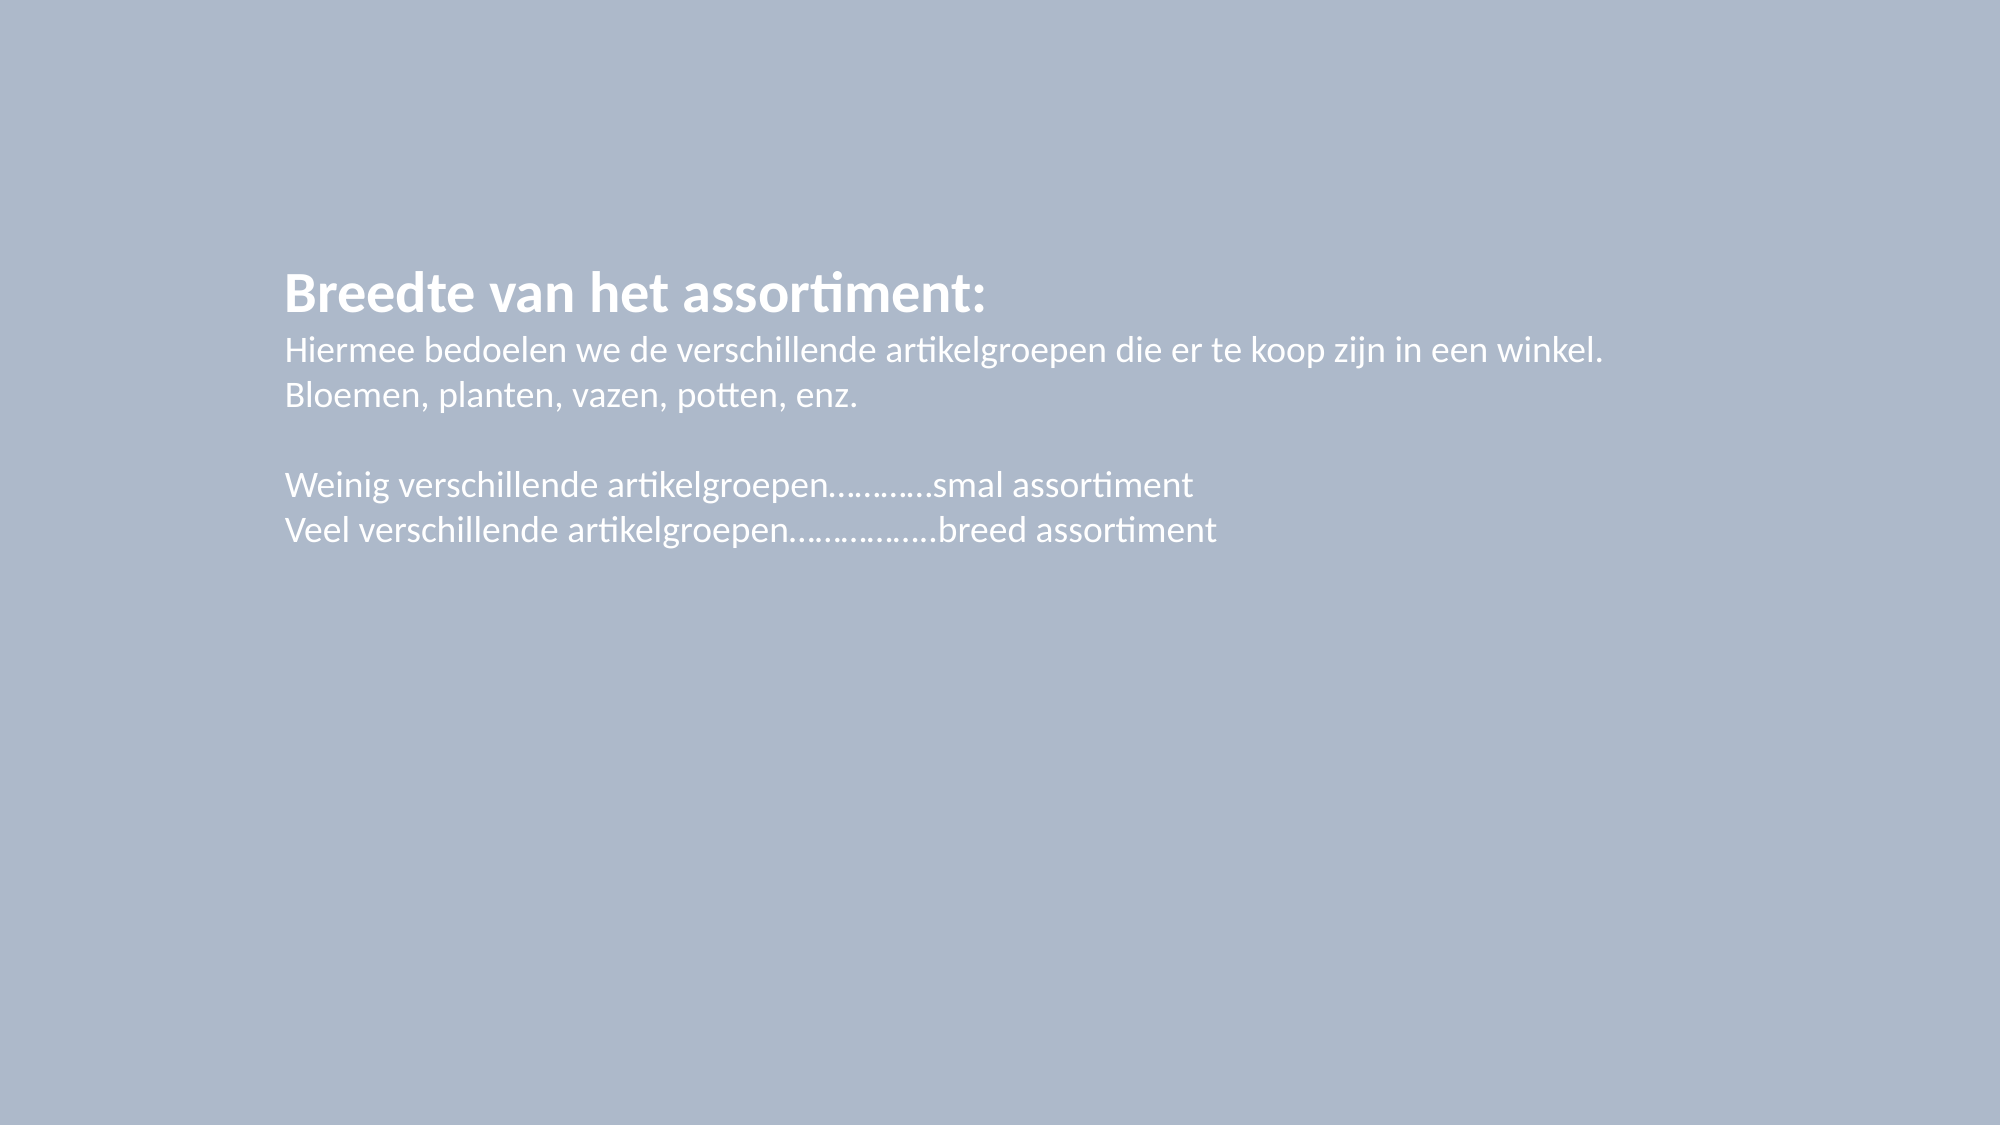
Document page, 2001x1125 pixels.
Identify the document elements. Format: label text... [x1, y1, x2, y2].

text_box Breedte van het assortiment: Hiermee bedoelen we de verschillende artikelgroepen die er te koop zijn in een winkel. Bloemen, planten, vazen, potten, enz. Weinig verschillende artikelgroepen…………smal assortiment Veel verschillende artikelgroepen……………..breed assortiment [270, 247, 1621, 647]
